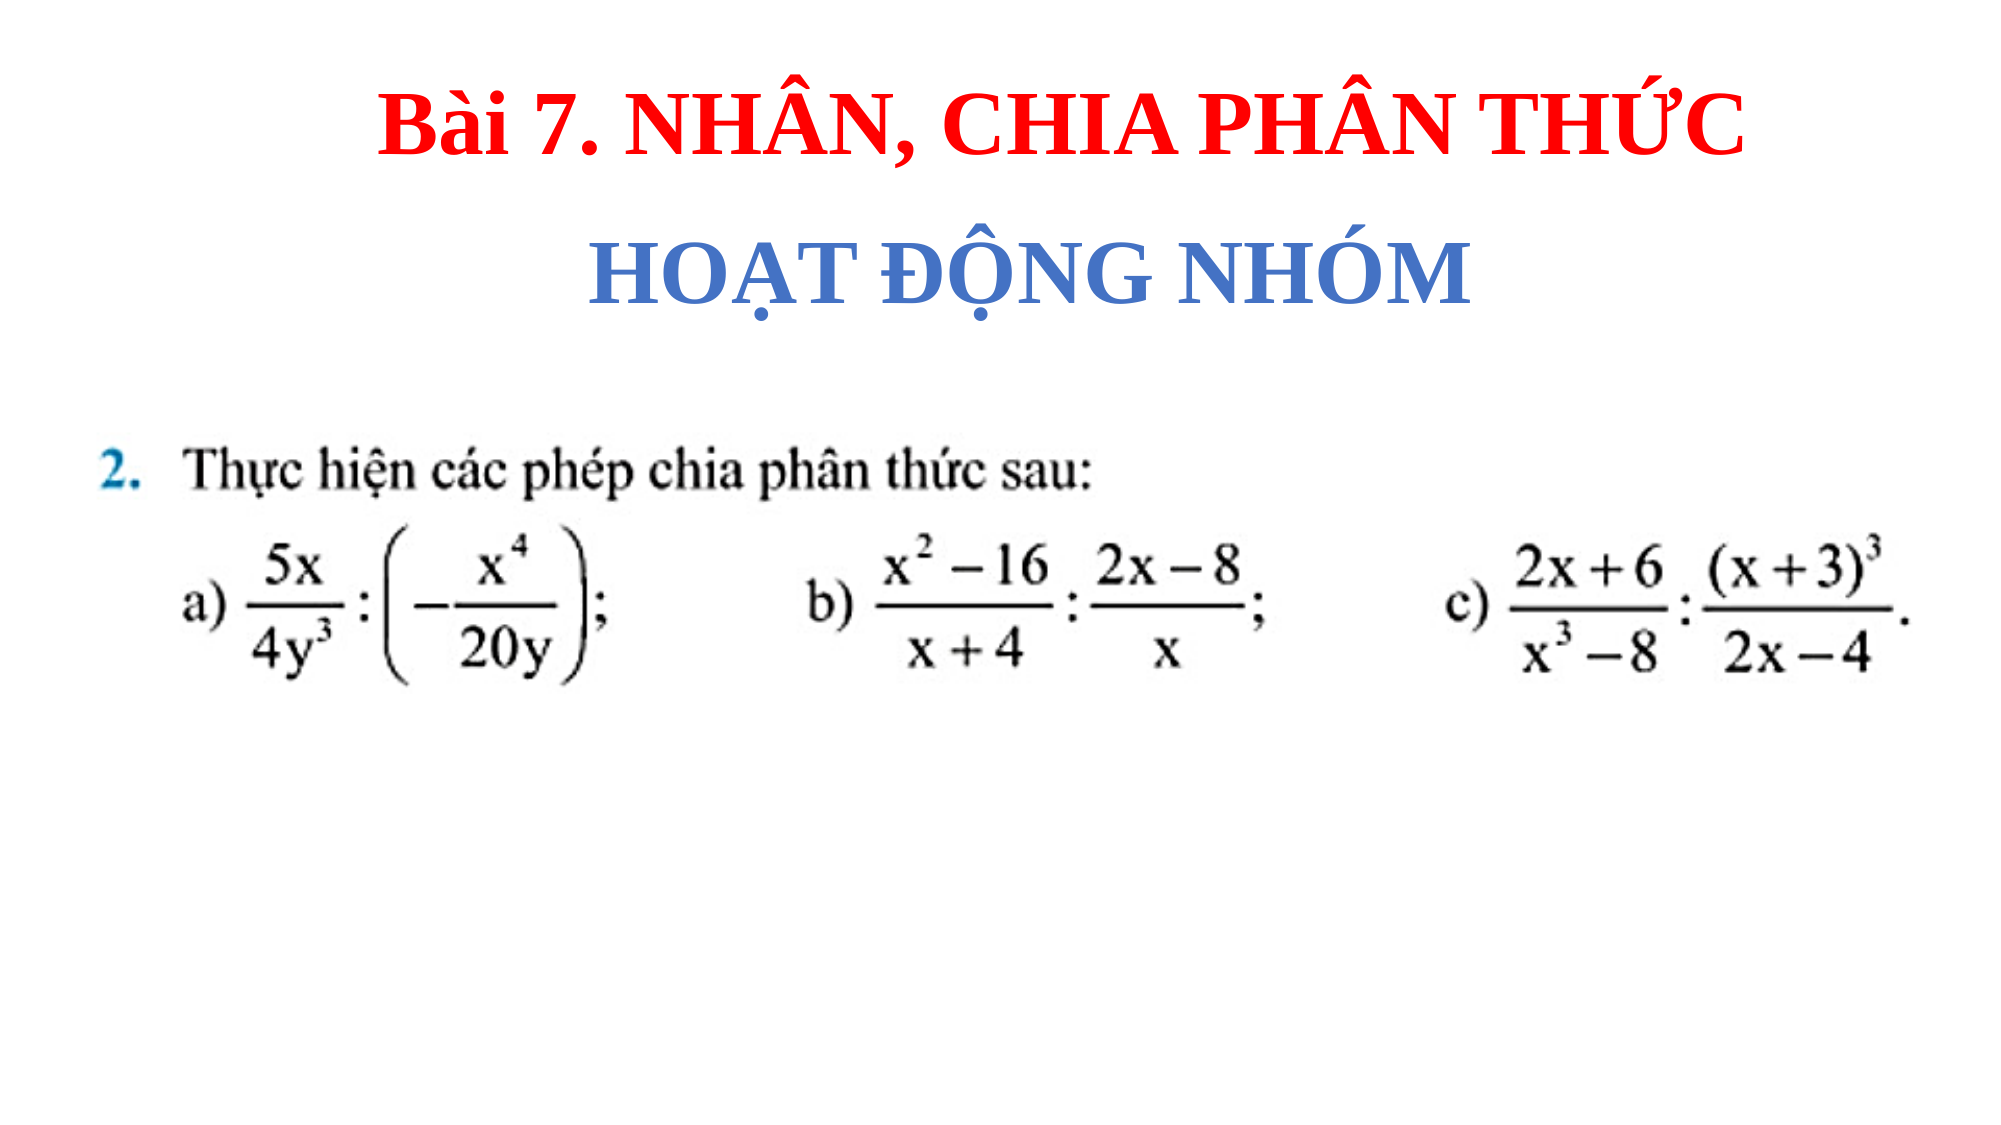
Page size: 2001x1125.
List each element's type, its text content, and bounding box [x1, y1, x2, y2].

text_box HOẠT ĐỘNG NHÓM [557, 204, 1505, 330]
picture [81, 431, 1919, 694]
text_box Bài 7. NHÂN, CHIA PHÂN THỨC [362, 55, 1883, 180]
